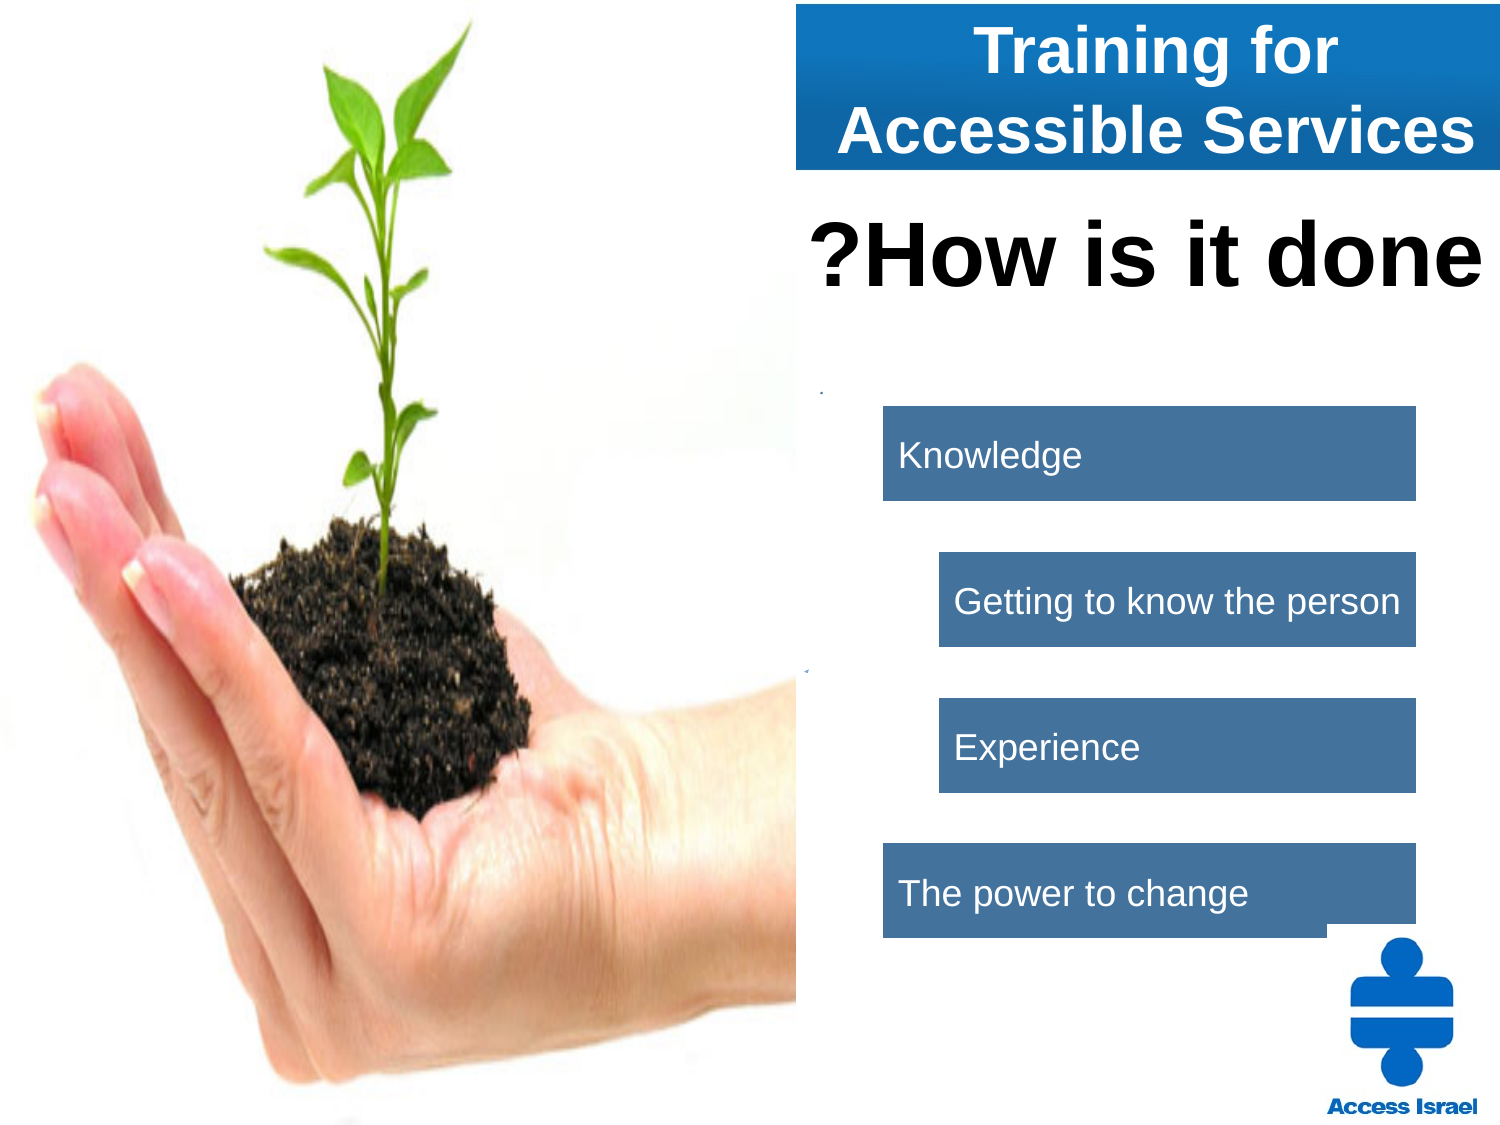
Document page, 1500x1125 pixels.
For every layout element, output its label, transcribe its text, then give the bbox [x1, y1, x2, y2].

picture [0, 0, 1500, 1125]
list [801, 314, 1418, 946]
title How is it done? [796, 175, 1500, 315]
text_box Training for Accessible Services [796, 0, 1500, 175]
